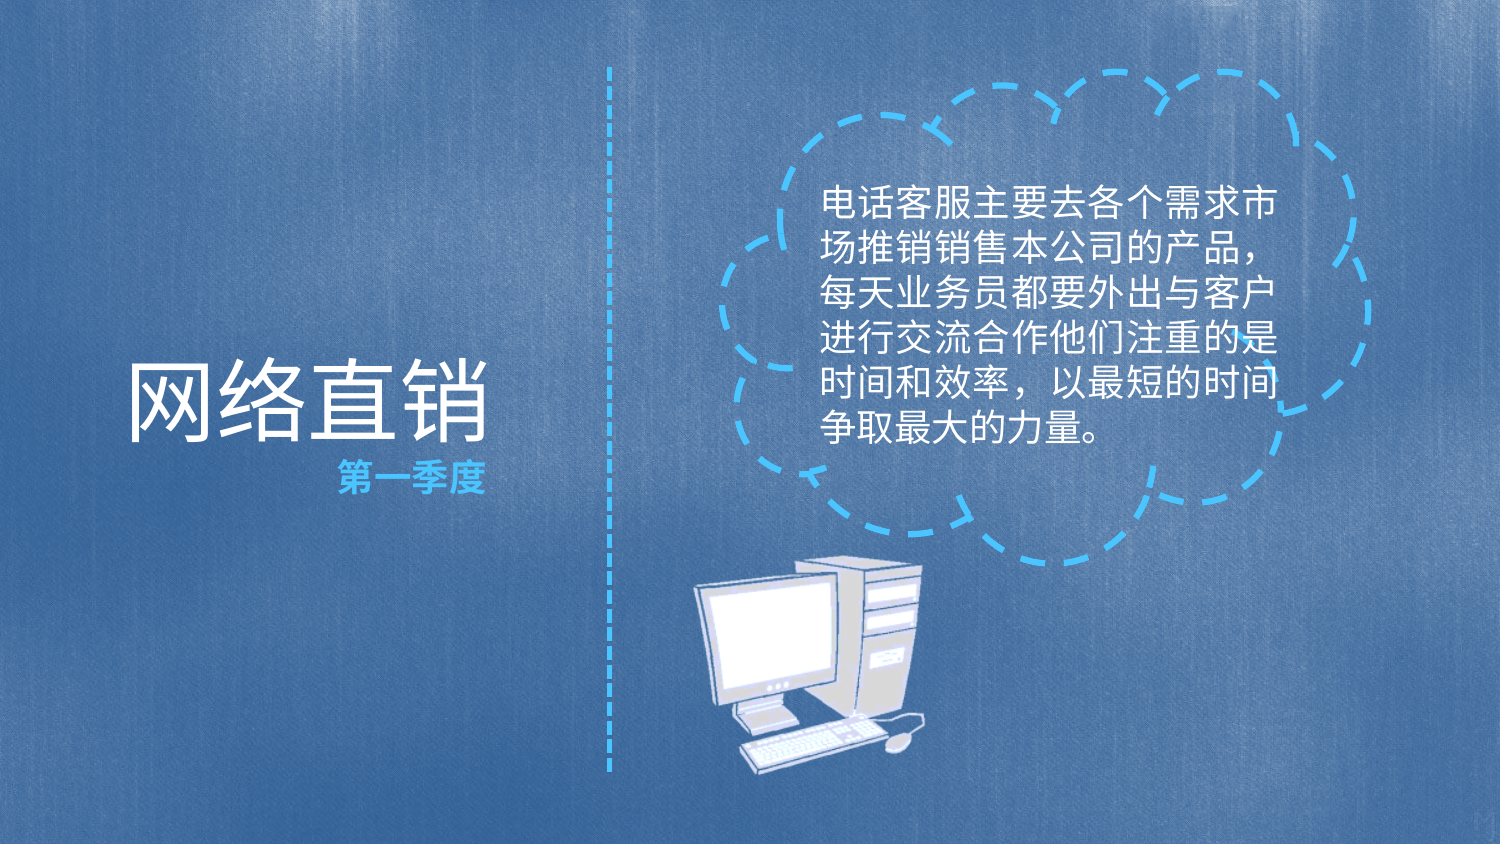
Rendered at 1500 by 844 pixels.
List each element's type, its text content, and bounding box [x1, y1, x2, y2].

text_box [107, 335, 509, 508]
text_box 电话客服主要去各个需求市场推销销售本公司的产品，每天业务员都要外出与客户进行交流合作他们注重的是时间和效率，以最短的时间争取最大的力量。 [804, 171, 1295, 456]
text_box [719, 69, 1371, 566]
picture [690, 517, 960, 779]
